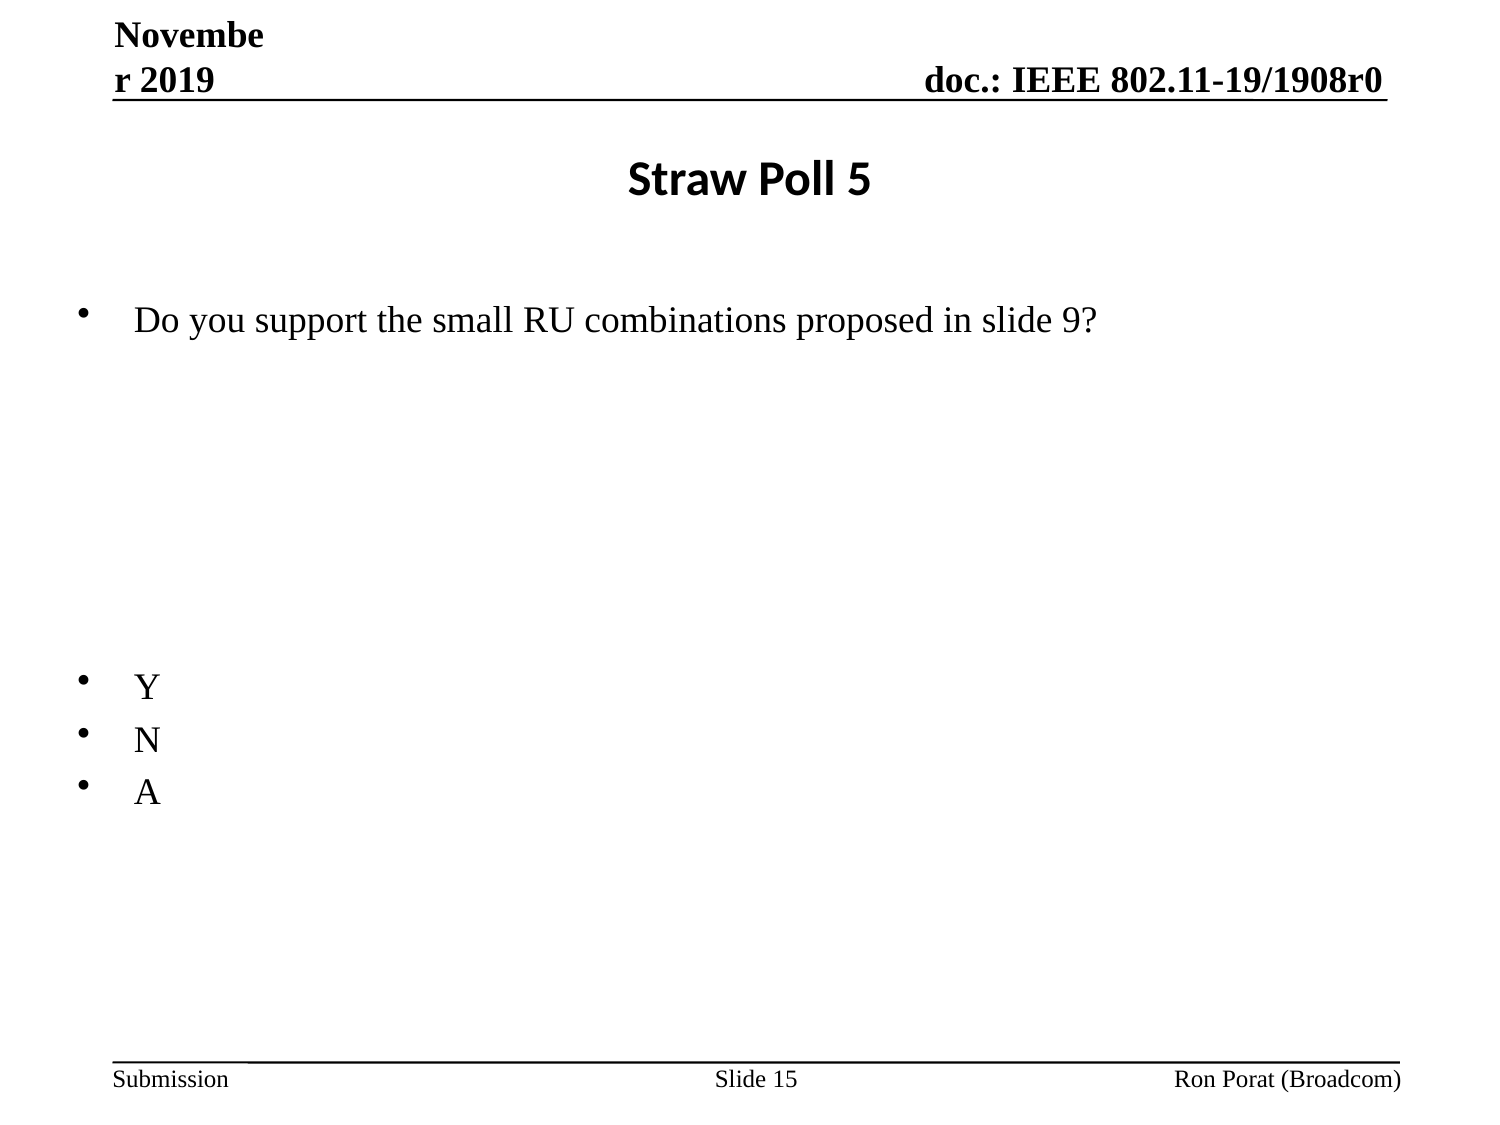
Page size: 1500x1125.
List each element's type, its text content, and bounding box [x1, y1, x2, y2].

slide_number Slide 15 [712, 1061, 800, 1093]
title Straw Poll 5 [112, 112, 1388, 238]
footer Ron Porat (Broadcom) [1135, 1061, 1402, 1093]
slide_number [114, 54, 270, 101]
list Do you support the small RU combinations proposed in slide 9? Y N A [62, 287, 1451, 1026]
